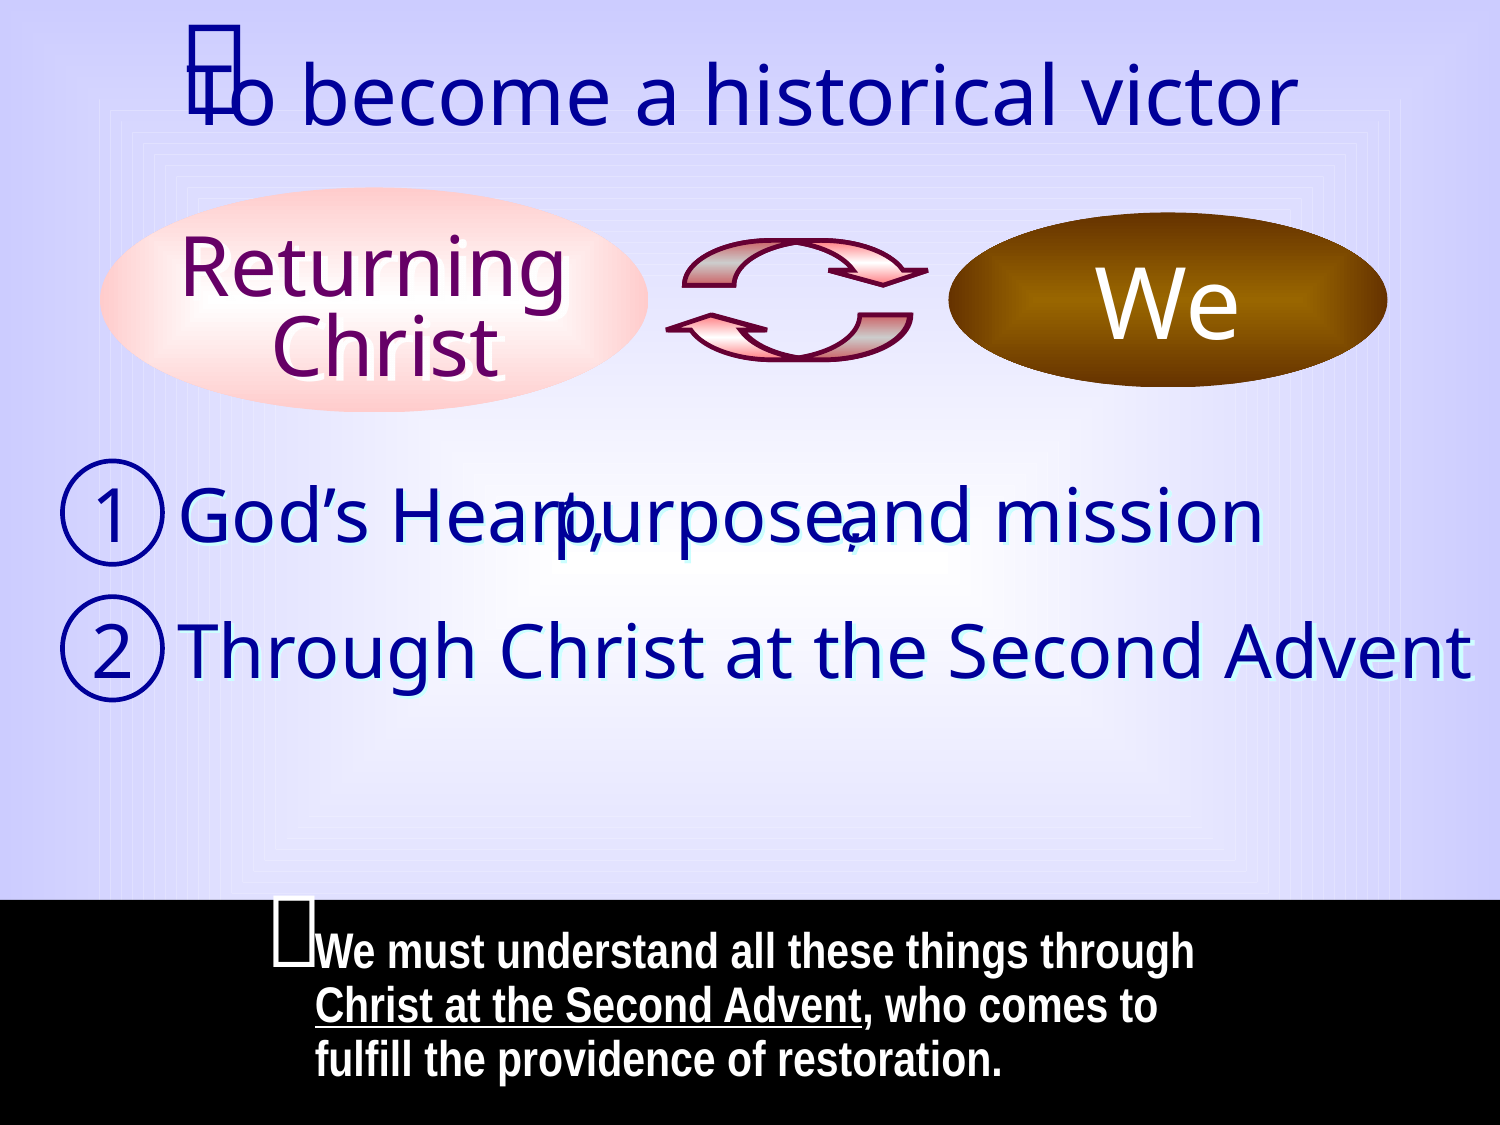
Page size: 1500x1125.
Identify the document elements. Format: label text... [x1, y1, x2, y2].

text_box Through Christ at the Second Advent [162, 598, 1325, 699]
text_box [0, 899, 1500, 1125]
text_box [249, 912, 1226, 1096]
text_box purpose, [537, 450, 825, 575]
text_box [99, 187, 649, 413]
text_box and mission [825, 450, 1238, 575]
text_box [665, 315, 910, 360]
text_box To become a historical victor [237, 34, 1250, 150]
text_box [684, 240, 928, 286]
text_box 1 [62, 460, 162, 565]
text_box God’s Heart, [162, 450, 537, 575]
text_box We [948, 212, 1388, 388]
text_box  [162, 47, 225, 138]
text_box 2 [62, 596, 162, 701]
